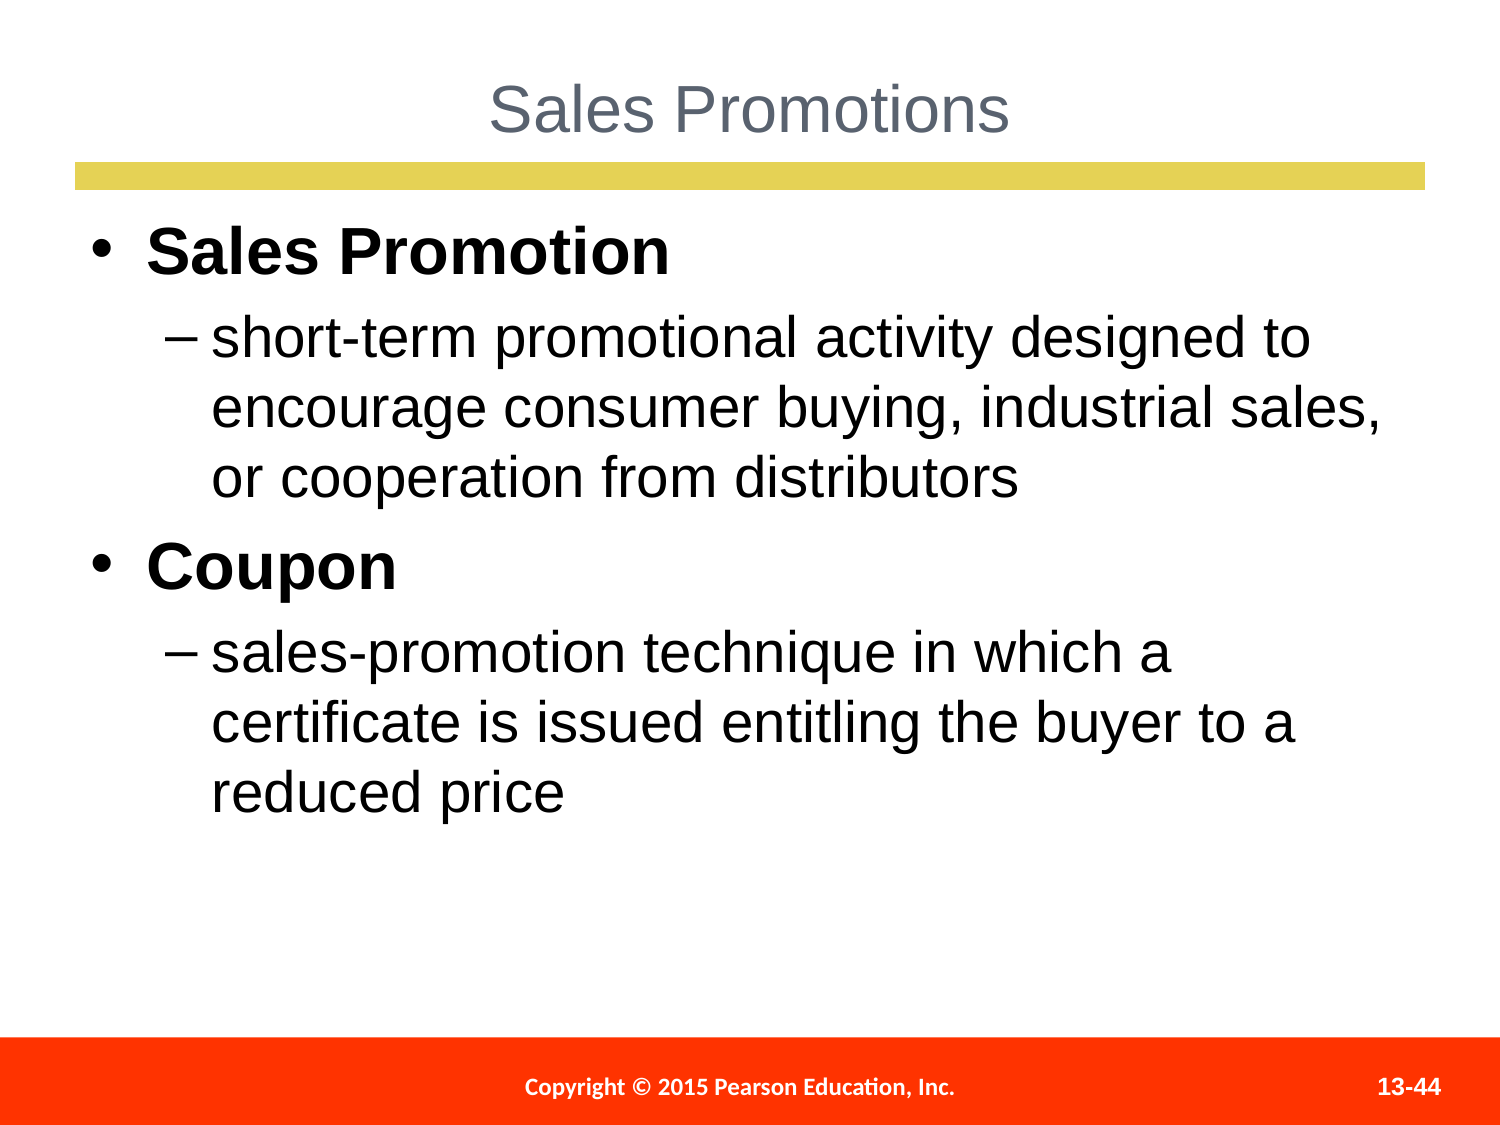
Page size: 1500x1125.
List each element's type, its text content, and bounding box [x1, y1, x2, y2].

title Sales Promotions [74, 12, 1426, 199]
list Sales Promotion short-term promotional activity designed to encourage consumer buying, industrial sales, or cooperation from distributors Coupon sales-promotion technique in which a certificate is issued entitling the buyer to a reduced price [74, 199, 1426, 1006]
